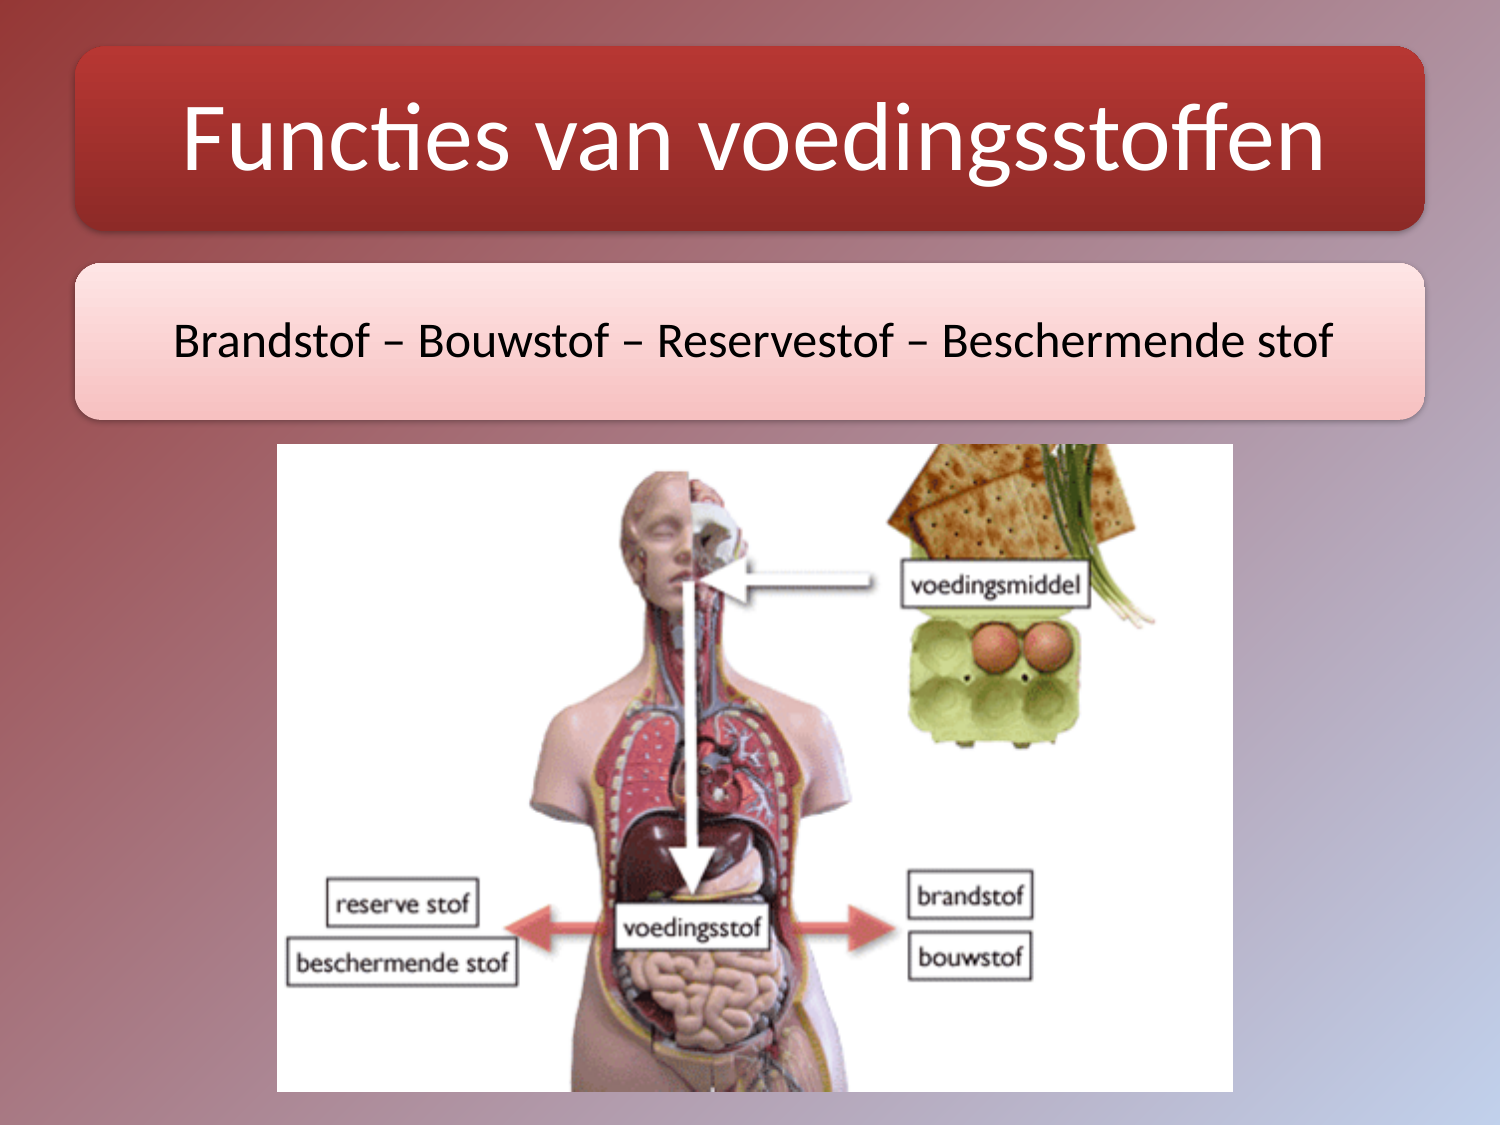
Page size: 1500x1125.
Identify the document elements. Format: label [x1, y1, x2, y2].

list [74, 262, 1426, 421]
text_box [74, 44, 1426, 233]
picture [277, 444, 1233, 1092]
